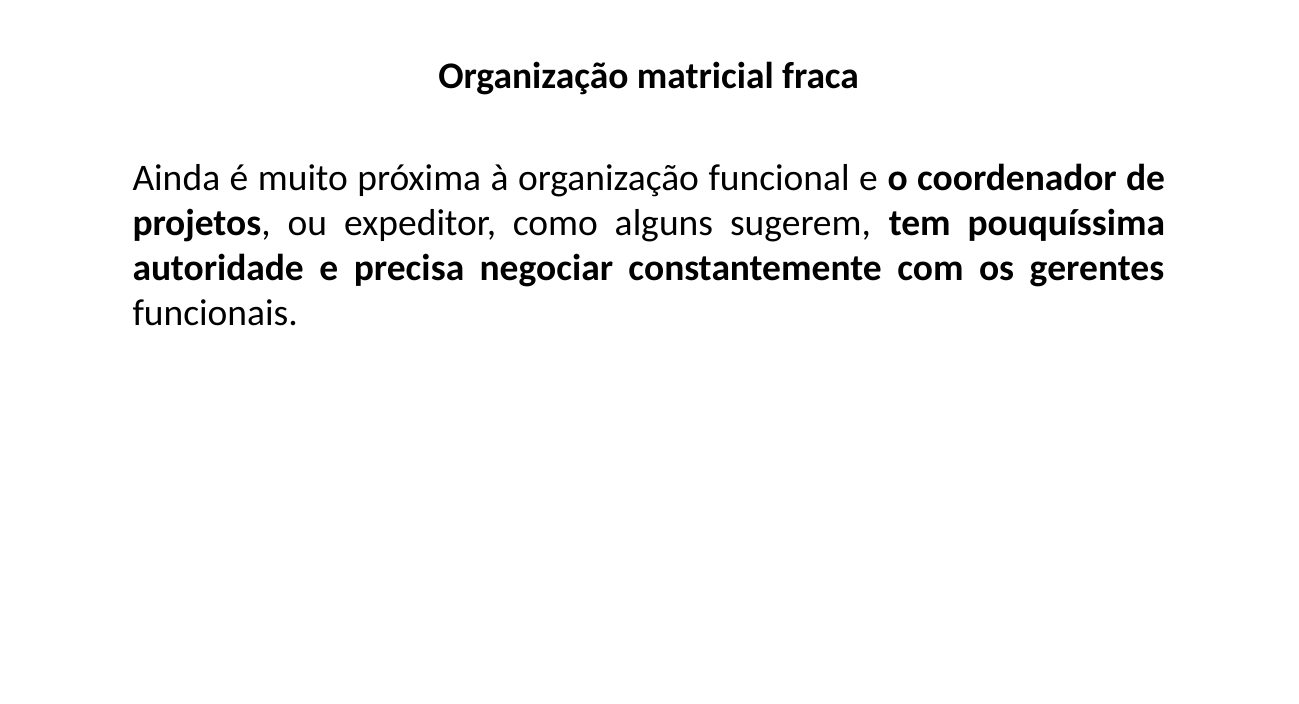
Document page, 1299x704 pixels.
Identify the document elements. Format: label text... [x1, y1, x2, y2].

text_box Ainda é muito próxima à organização funcional e o coordenador de projetos, ou expeditor, como alguns sugerem, tem pouquíssima autoridade e precisa negociar constantemente com os gerentes funcionais. [117, 145, 1181, 343]
text_box Organização matricial fraca [0, 43, 1299, 104]
text_box [43, 155, 1240, 704]
